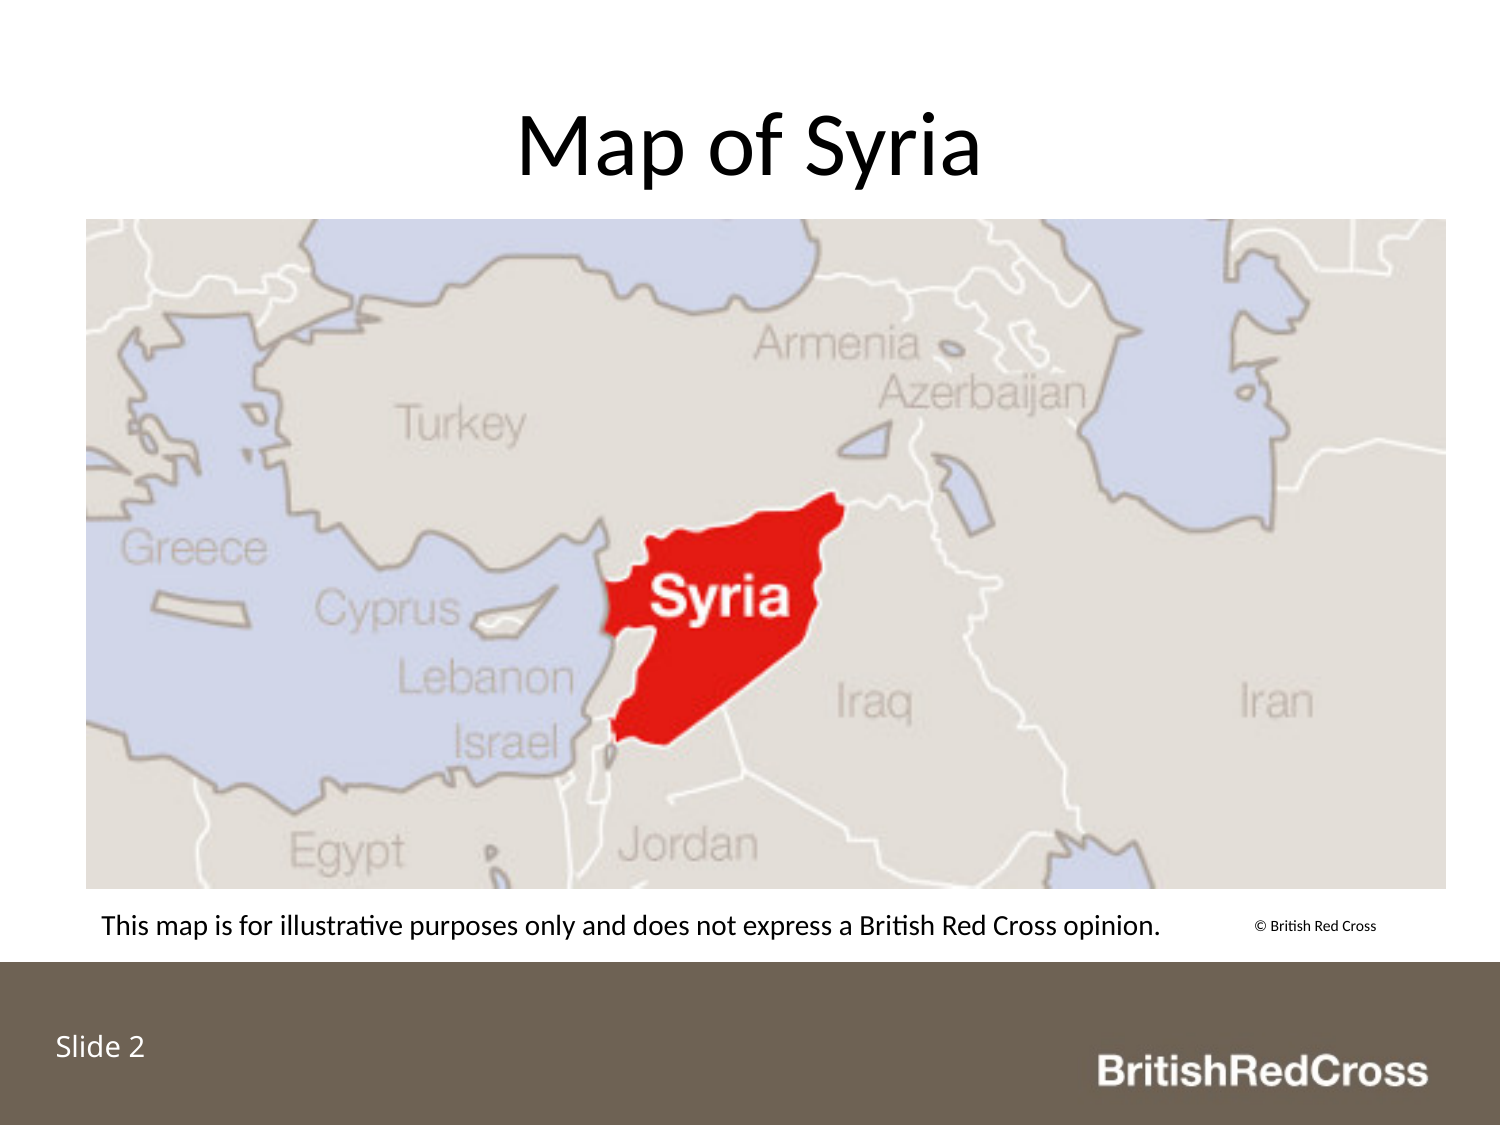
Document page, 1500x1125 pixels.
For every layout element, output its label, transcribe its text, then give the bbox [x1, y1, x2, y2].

title Map of Syria [75, 45, 1425, 233]
text_box © British Red Cross [1184, 907, 1446, 942]
picture [0, 962, 1500, 1125]
text_box This map is for illustrative purposes only and does not express a British Red Cross opinion. [86, 899, 1183, 949]
picture [86, 219, 1446, 889]
